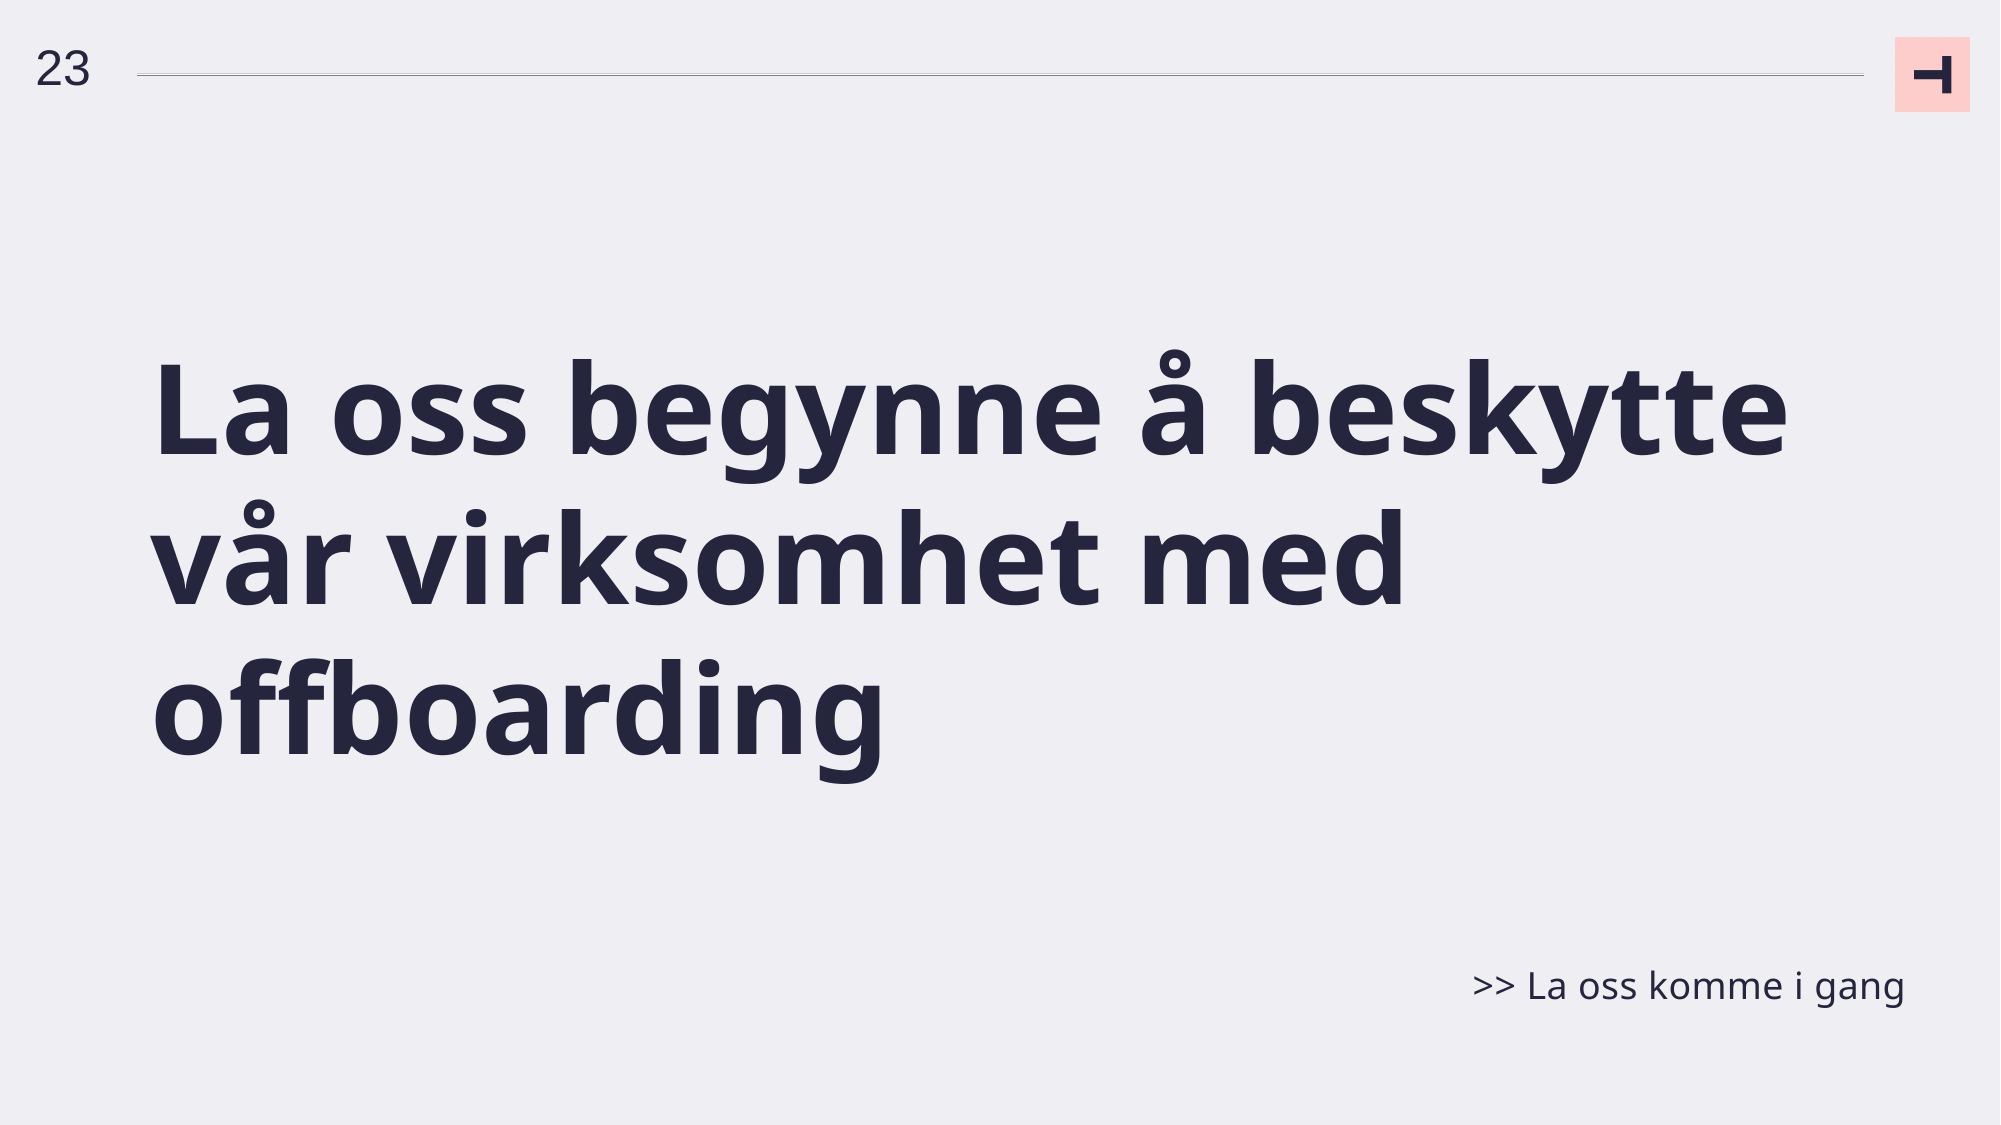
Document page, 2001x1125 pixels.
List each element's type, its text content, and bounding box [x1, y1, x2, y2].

text_box La oss begynne å beskytte vår virksomhet med offboarding [150, 487, 1964, 621]
slide_number 23 [35, 35, 138, 96]
text_box >> La oss komme i gang [1472, 948, 2000, 1008]
picture [1895, 37, 1970, 112]
